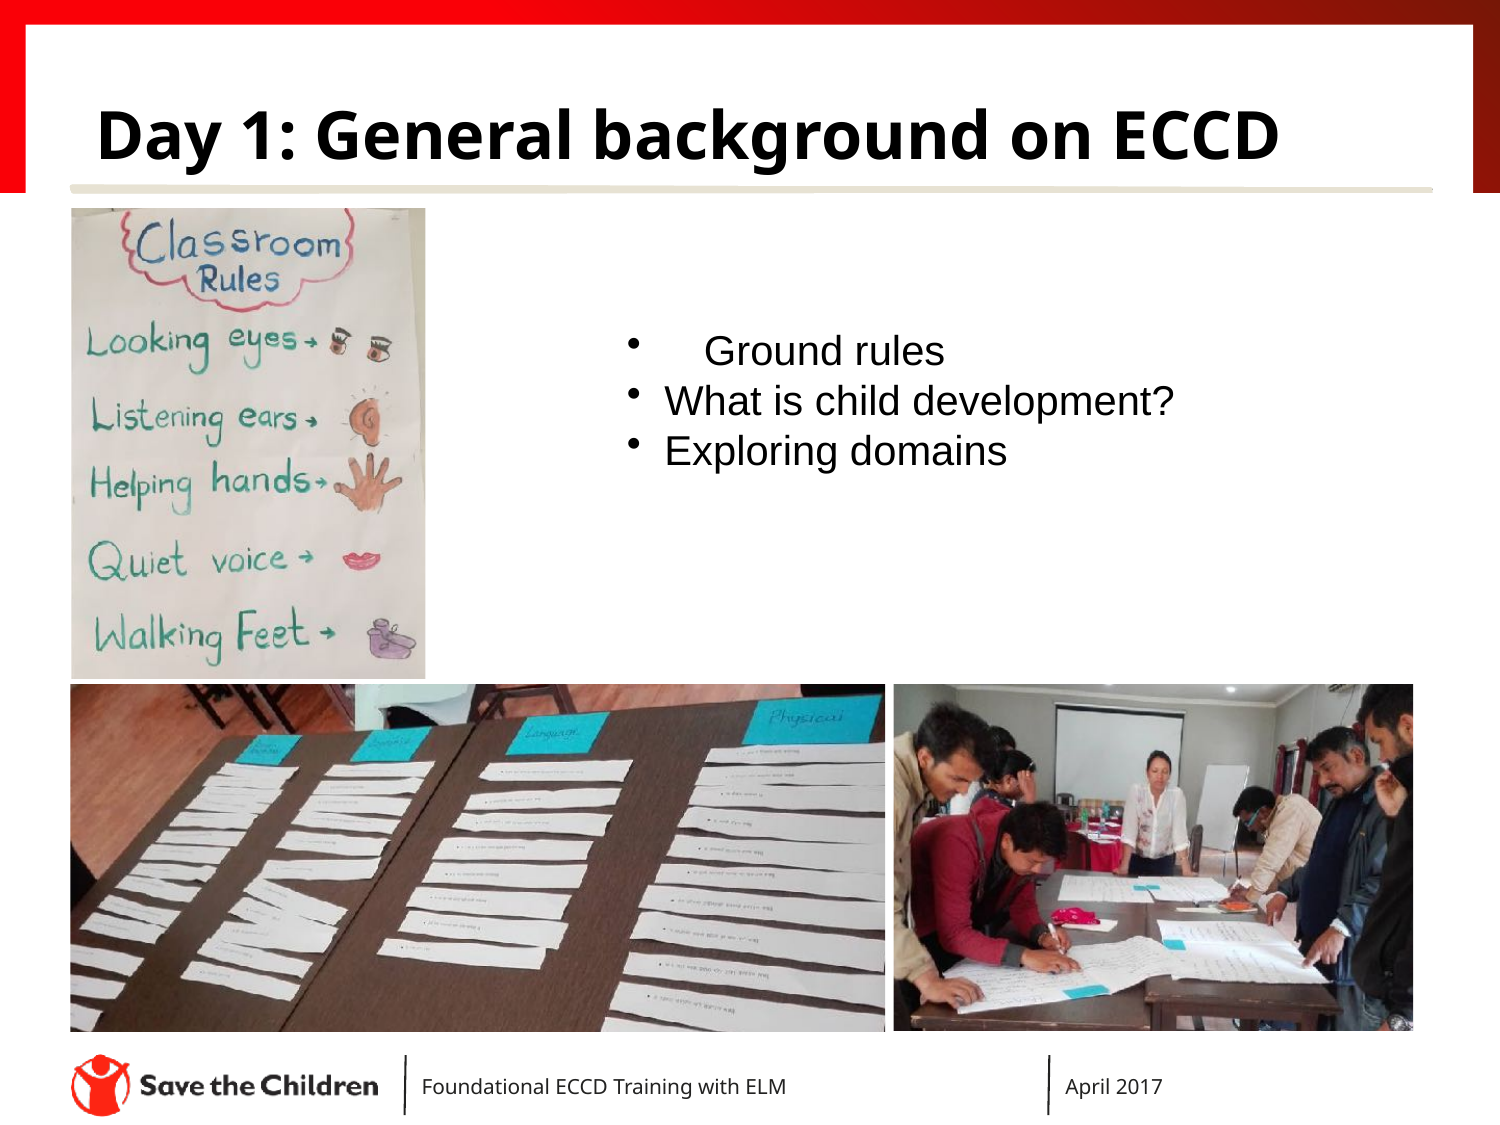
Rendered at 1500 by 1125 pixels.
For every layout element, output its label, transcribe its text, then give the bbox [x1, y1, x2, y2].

title Day 1: General background on ECCD [86, 45, 1414, 182]
picture [69, 184, 1433, 194]
picture [69, 684, 886, 1032]
picture [893, 684, 1414, 1031]
picture [71, 1054, 378, 1117]
text_box Foundational ECCD Training with ELM [414, 1066, 1042, 1107]
text_box Ground rules What is child development? Exploring domains [612, 309, 1342, 489]
picture [71, 207, 426, 679]
text_box April 2017 [1057, 1066, 1398, 1107]
